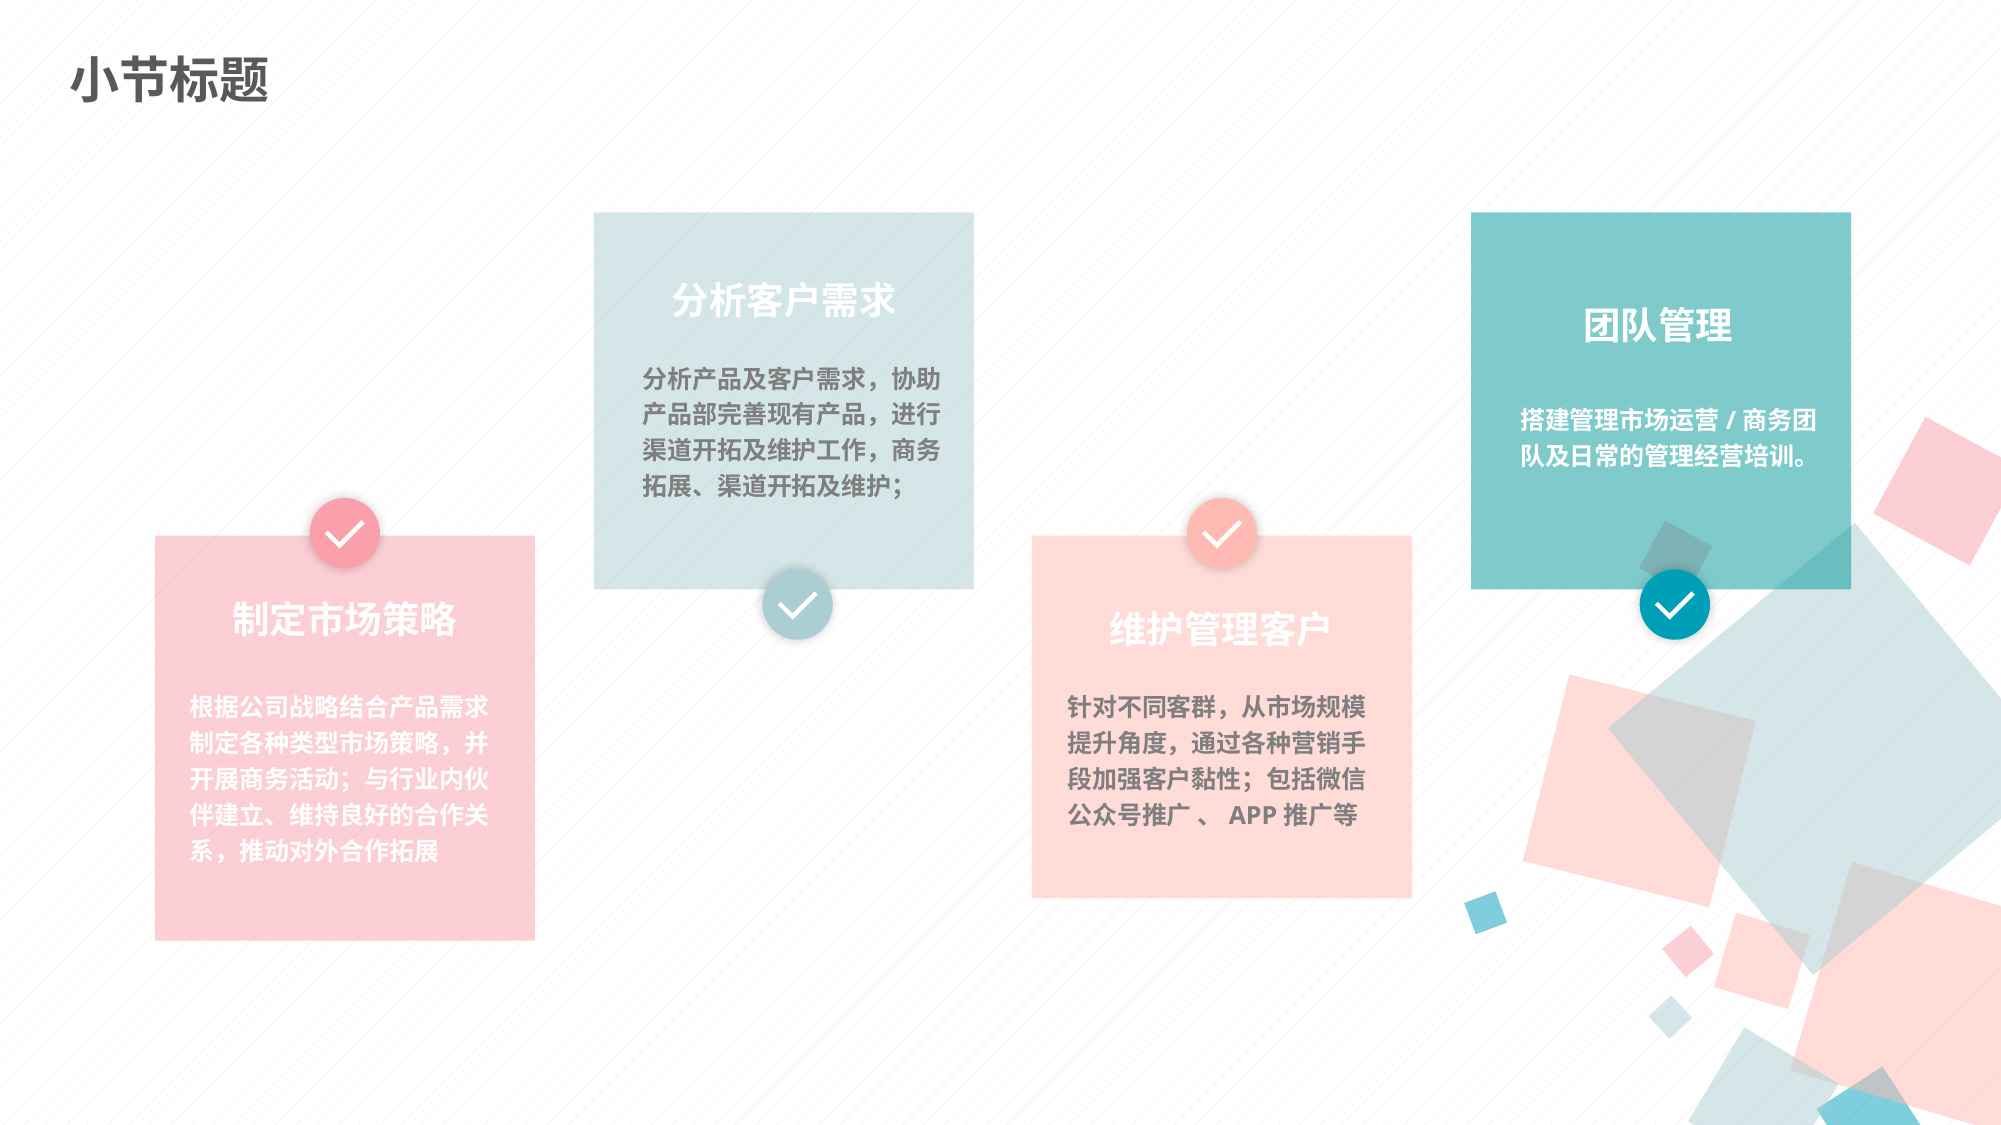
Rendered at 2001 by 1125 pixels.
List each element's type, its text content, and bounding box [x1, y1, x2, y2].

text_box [1639, 569, 1711, 640]
text_box 针对不同客群，从市场规模提升角度，通过各种营销手段加强客户黏性；包括微信公众号推广 、APP推广等 [1052, 678, 1392, 837]
text_box [1031, 534, 1413, 899]
text_box [1470, 211, 1852, 590]
text_box 维护管理客户 [1094, 589, 1350, 658]
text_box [762, 569, 833, 640]
text_box 分析产品及客户需求，协助产品部完善现有产品，进行渠道开拓及维护工作，商务拓展、渠道开拓及维护； [627, 349, 967, 509]
text_box 分析客户需求 [657, 260, 912, 330]
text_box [1186, 497, 1258, 569]
text_box 团队管理 [1568, 285, 1749, 355]
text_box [309, 497, 380, 569]
list 小节标题 [54, 38, 975, 127]
text_box [593, 211, 975, 590]
text_box 根据公司战略结合产品需求制定各种类型市场策略，并开展商务活动；与行业内伙伴建立、维持良好的合作关系，推动对外合作拓展 [175, 678, 515, 873]
text_box 制定市场策略 [217, 579, 473, 649]
text_box [154, 534, 536, 942]
text_box 搭建管理市场运营/商务团队及日常的管理经营培训。 [1505, 391, 1845, 478]
